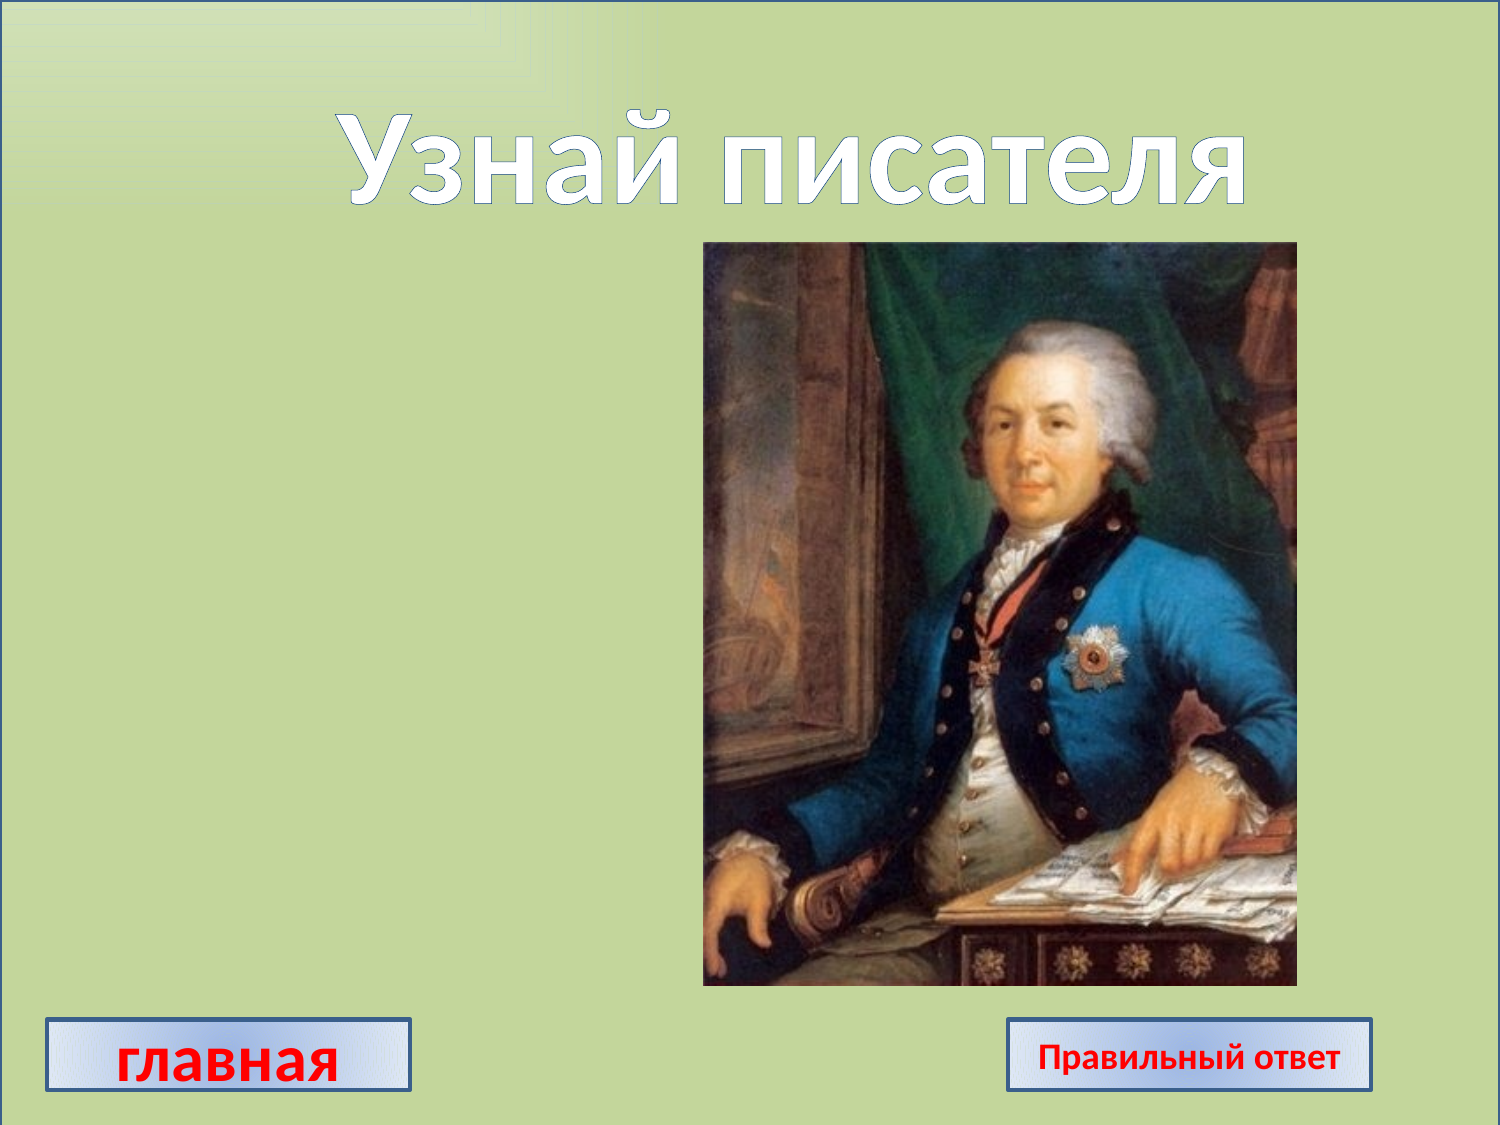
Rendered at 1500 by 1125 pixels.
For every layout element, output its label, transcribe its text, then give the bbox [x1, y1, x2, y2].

text_box [0, 0, 1500, 1125]
text_box Узнай писателя [320, 58, 1268, 239]
picture [703, 242, 1297, 986]
text_box главная [45, 1017, 412, 1092]
text_box Правильный ответ [1006, 1017, 1373, 1092]
